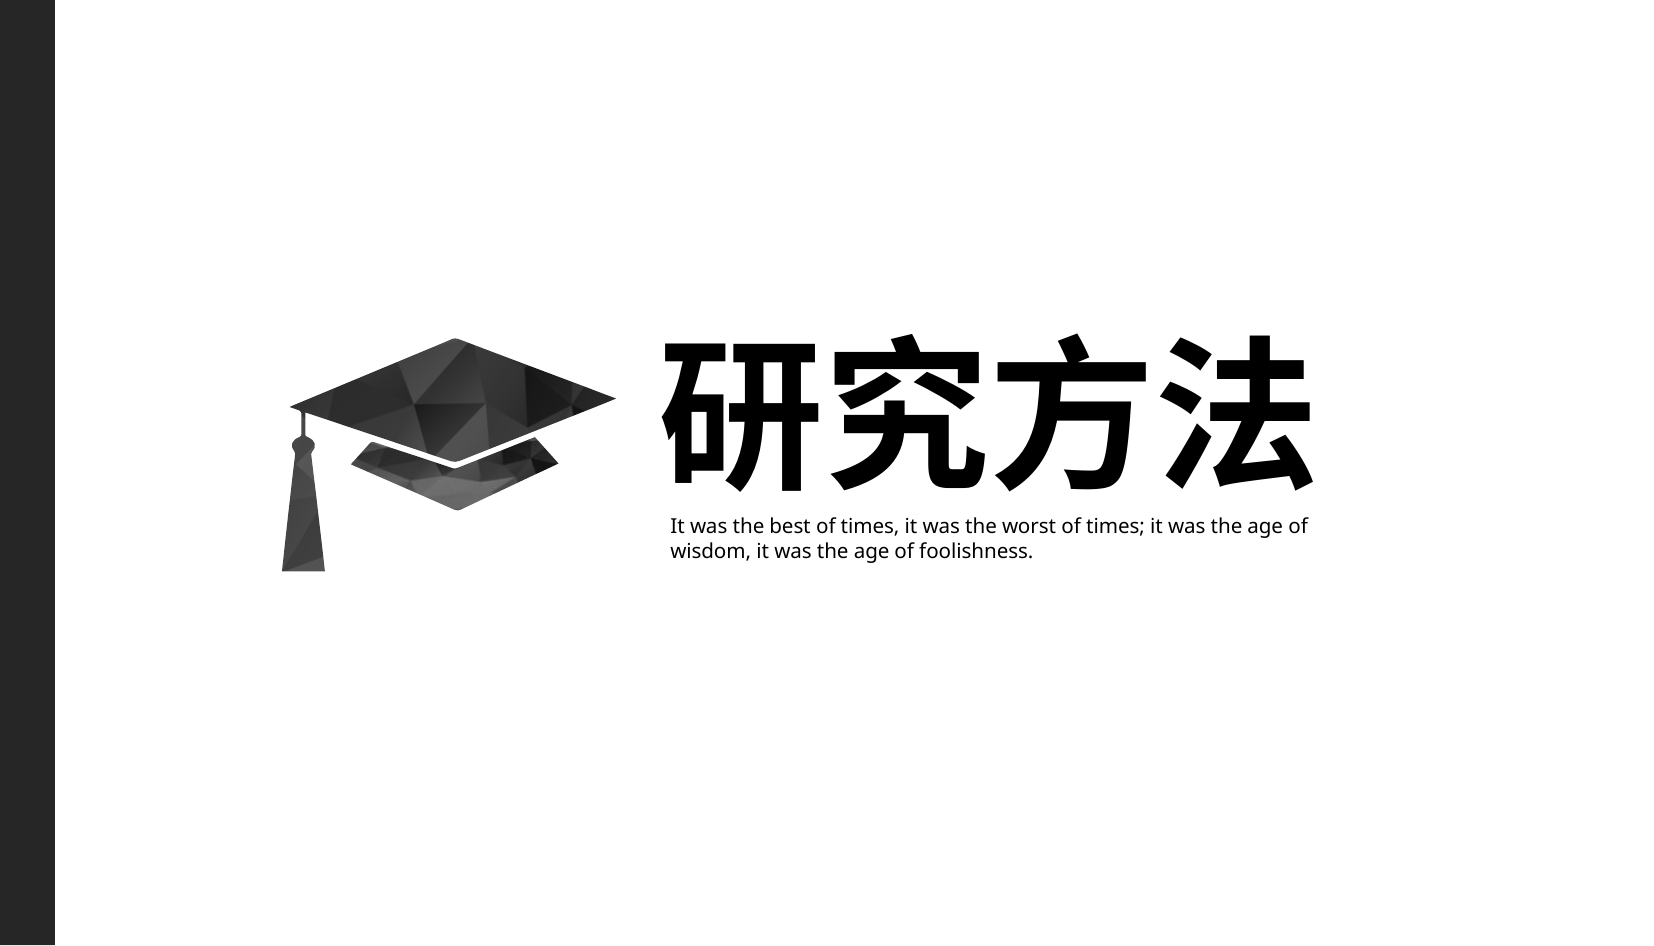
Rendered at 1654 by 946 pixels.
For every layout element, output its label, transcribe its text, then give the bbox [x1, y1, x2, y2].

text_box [281, 337, 617, 572]
text_box It was the best of times, it was the worst of times; it was the age of wisdom, it was the age of foolishness. [655, 505, 1354, 570]
text_box [0, 0, 57, 946]
text_box 研究方法 [644, 304, 1372, 518]
